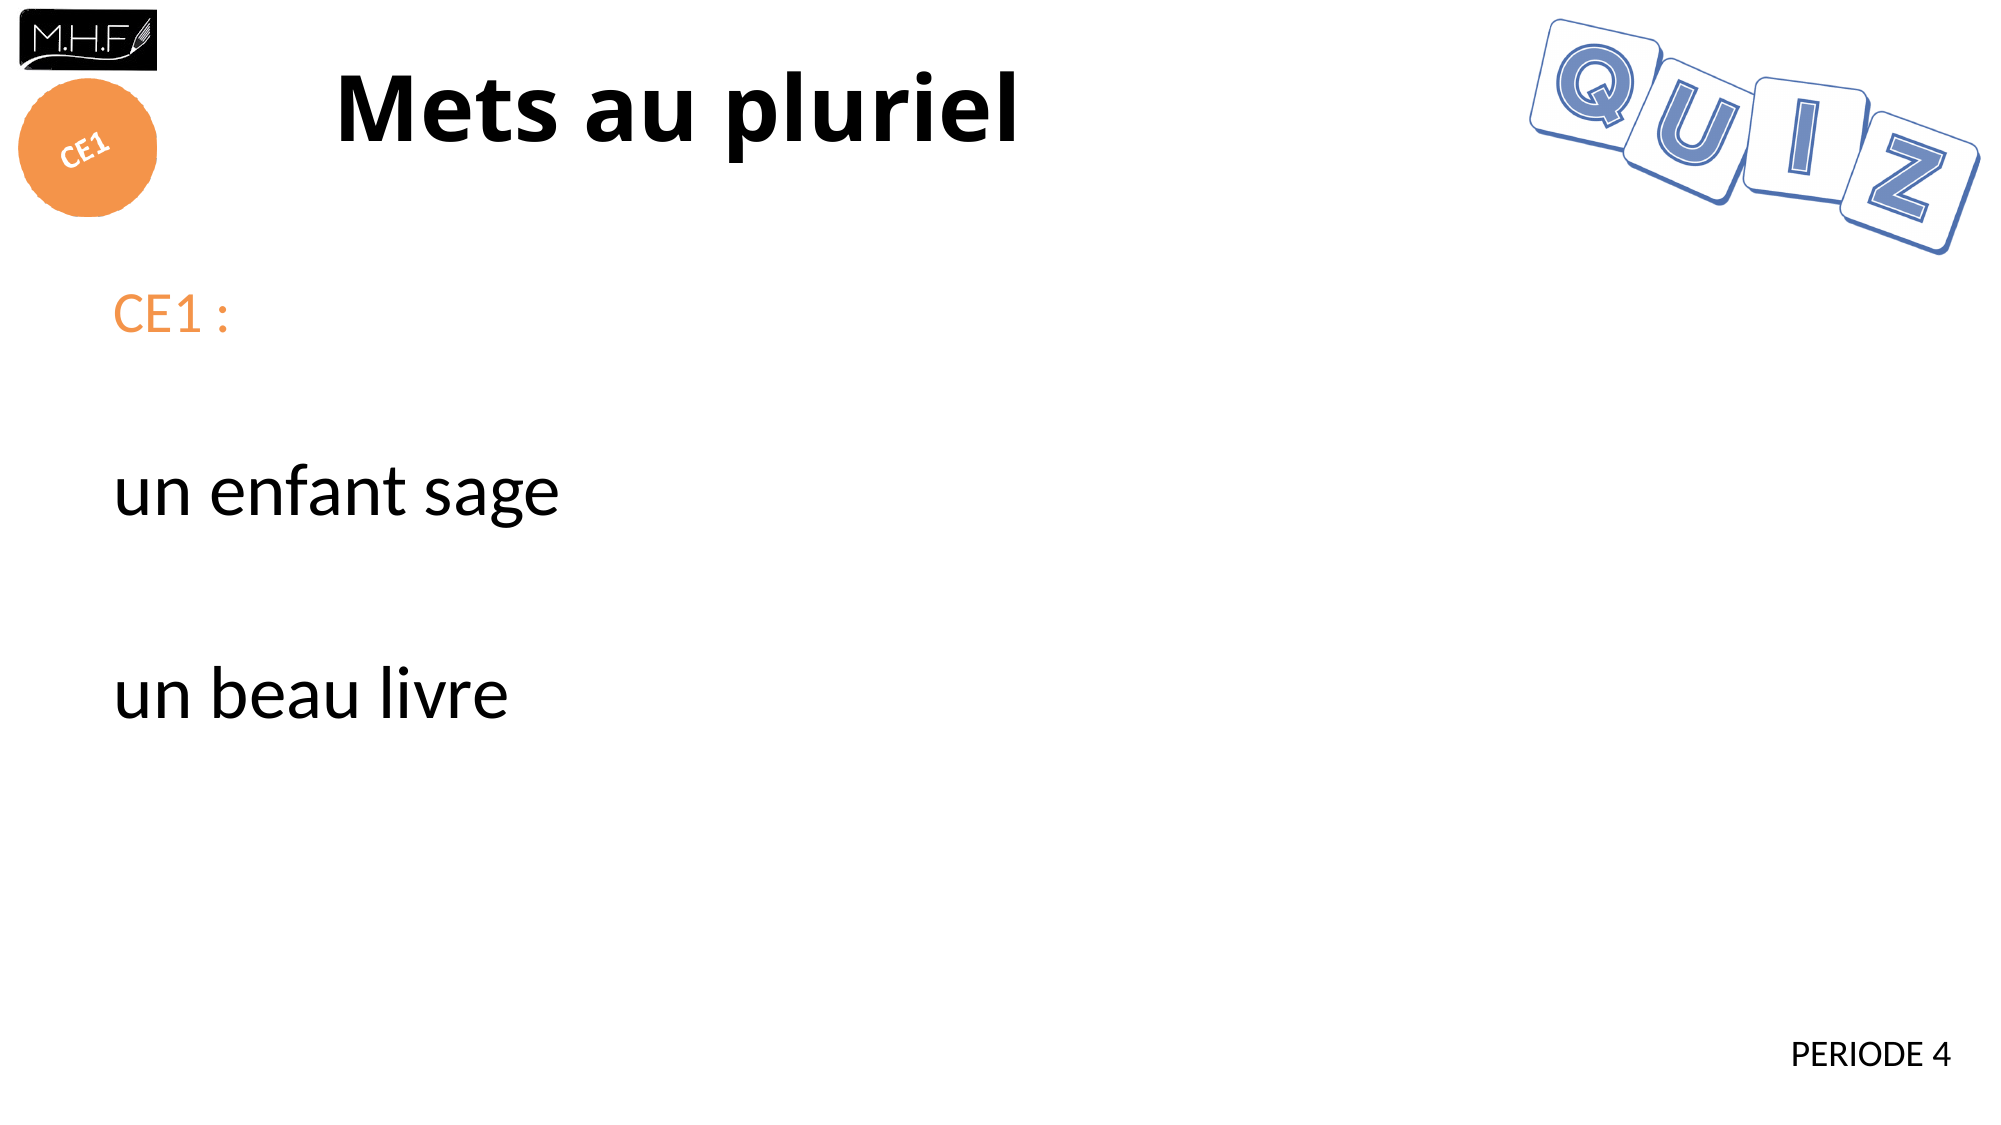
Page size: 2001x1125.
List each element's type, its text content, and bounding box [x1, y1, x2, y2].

picture [16, 7, 157, 74]
picture [1527, 24, 1978, 250]
list CE1 : un enfant sage un beau livre [98, 275, 909, 989]
text_box PERIODE 4 [1362, 1021, 1967, 1125]
title Mets au pluriel [318, 3, 1865, 221]
picture [18, 78, 157, 218]
